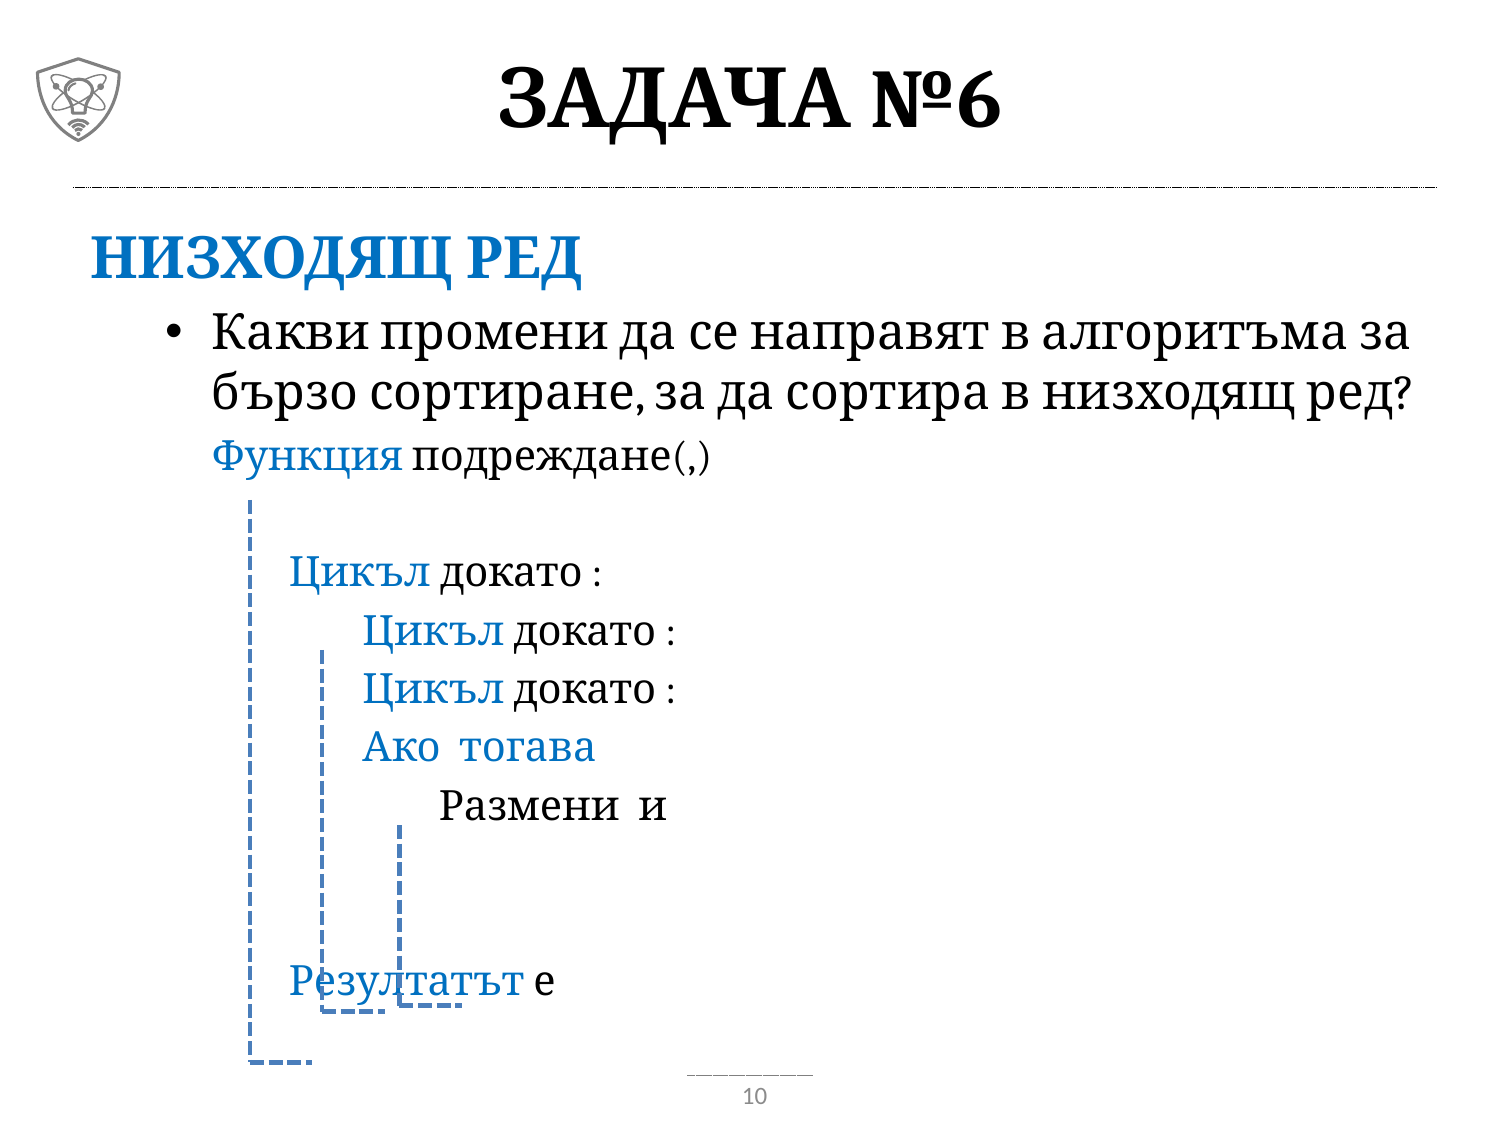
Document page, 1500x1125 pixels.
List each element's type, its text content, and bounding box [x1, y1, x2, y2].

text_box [321, 649, 385, 1012]
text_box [249, 499, 313, 1063]
slide_number 10 [579, 1065, 930, 1125]
title Задача №6 [0, 0, 1500, 188]
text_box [399, 824, 463, 1006]
